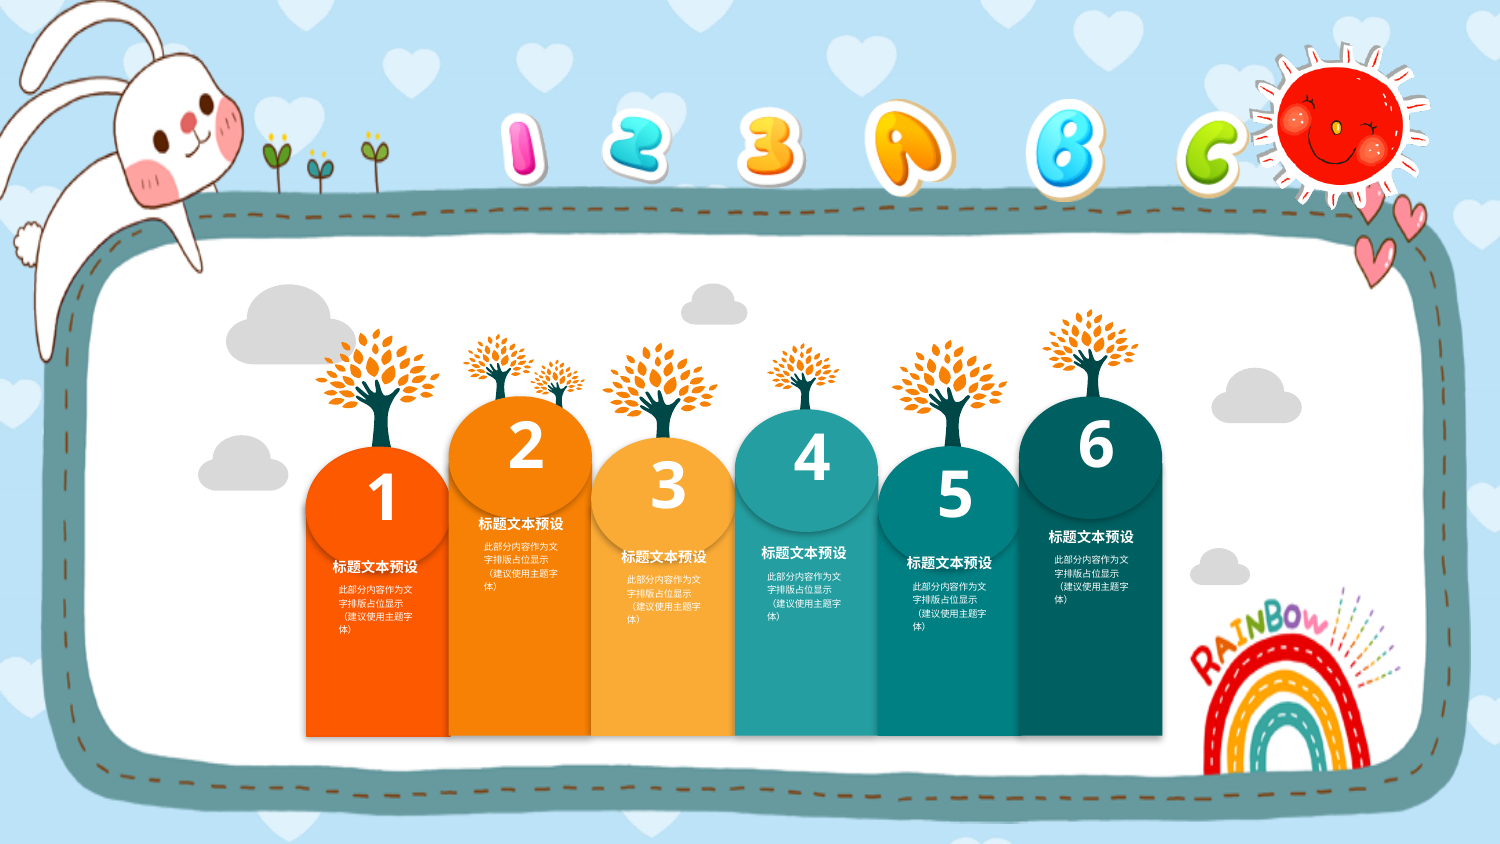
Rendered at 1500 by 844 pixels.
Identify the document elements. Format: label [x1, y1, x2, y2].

picture [0, 0, 1500, 844]
text_box [877, 339, 1013, 736]
text_box [1018, 308, 1163, 737]
text_box [448, 333, 593, 736]
text_box [734, 342, 873, 736]
text_box [305, 328, 452, 736]
text_box [590, 342, 733, 736]
